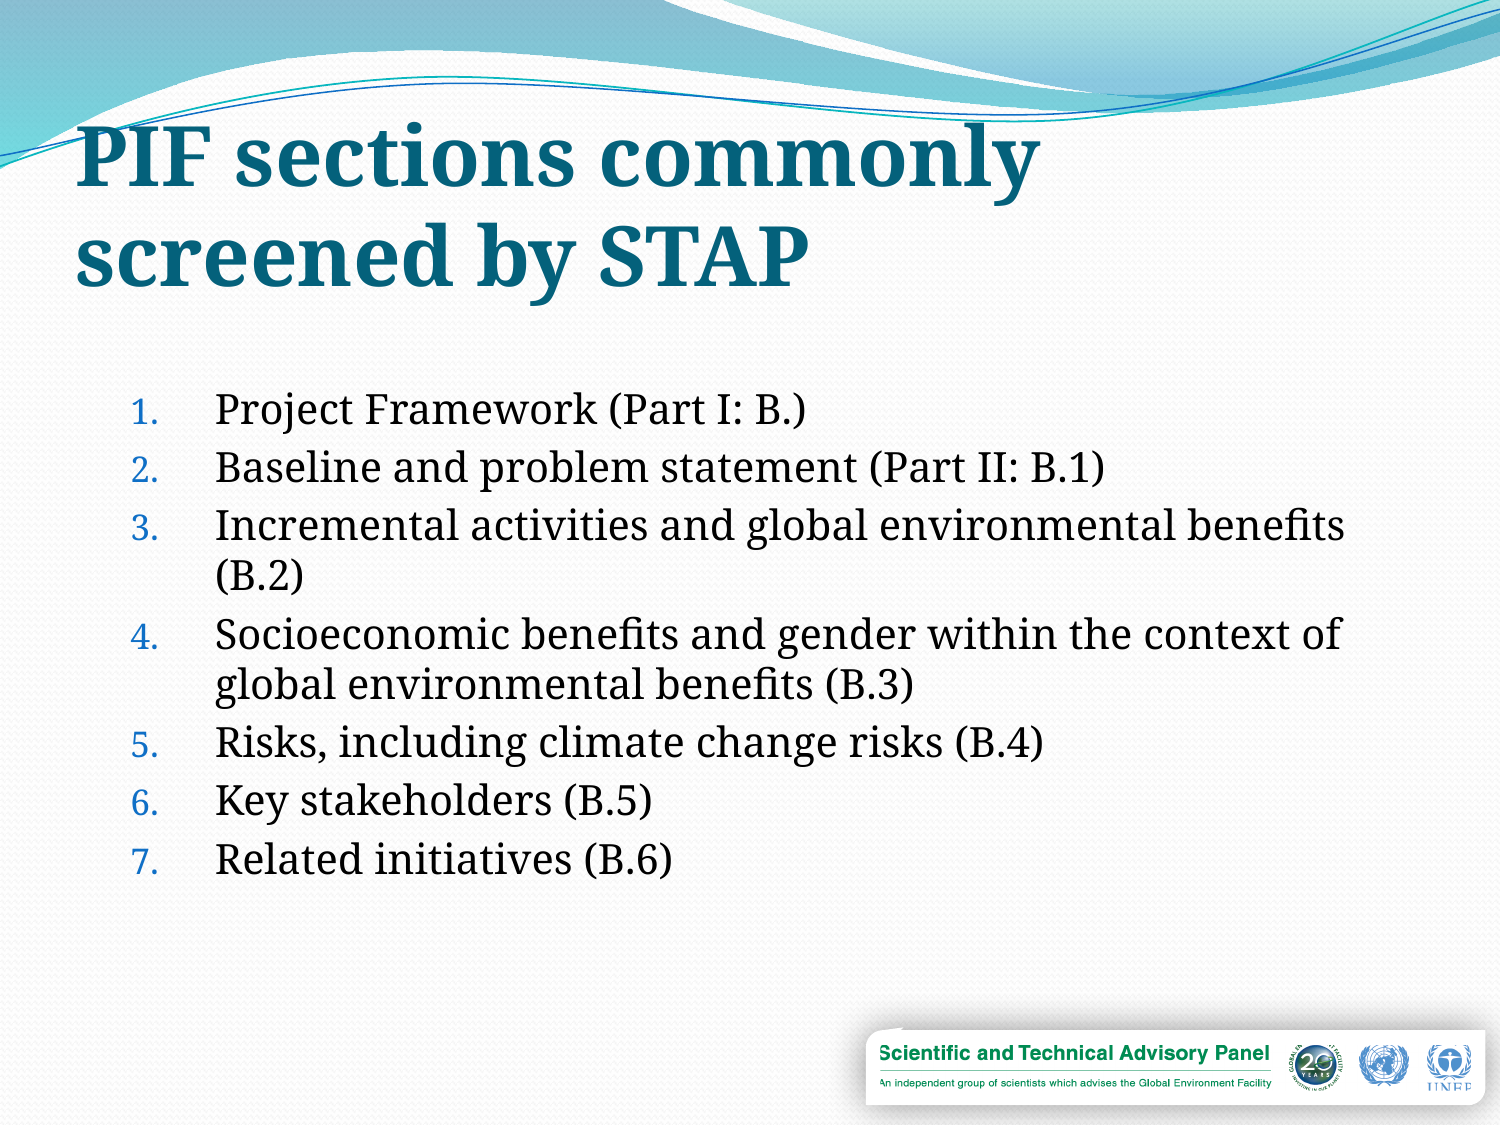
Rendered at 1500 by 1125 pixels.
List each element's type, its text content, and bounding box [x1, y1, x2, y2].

list Project Framework (Part I: B.) Baseline and problem statement (Part II: B.1) Incremental activities and global environmental benefits (B.2) Socioeconomic benefits and gender within the context of global environmental benefits (B.3) Risks, including climate change risks (B.4) Key stakeholders (B.5) Related initiatives (B.6) [50, 375, 1400, 870]
picture [872, 1037, 1479, 1099]
title PIF sections commonly screened by STAP [75, 115, 1425, 303]
